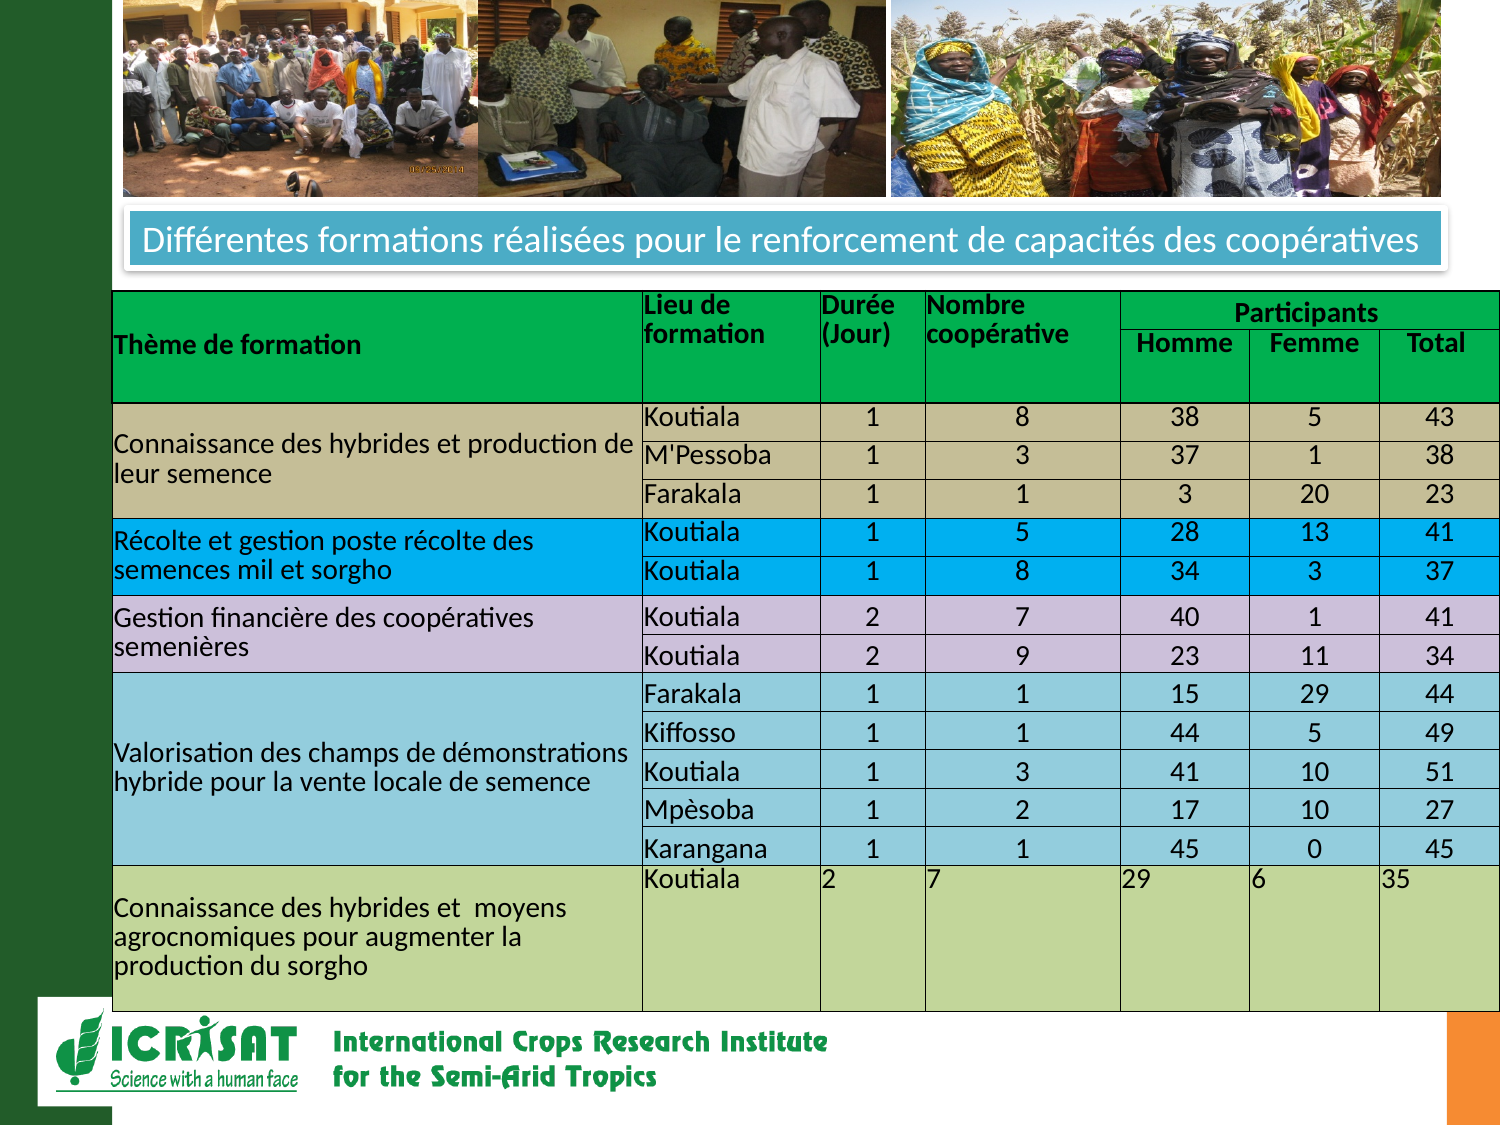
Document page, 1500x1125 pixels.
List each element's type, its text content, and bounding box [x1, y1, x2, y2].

table_header Durée (Jour) [821, 292, 925, 402]
picture [891, 0, 1441, 197]
table_cell 44 [1121, 712, 1249, 749]
table_cell 9 [926, 635, 1120, 672]
table_cell Connaissance des hybrides et production de leur semence [113, 404, 642, 518]
table_cell 1 [821, 404, 925, 441]
table_cell 27 [1380, 789, 1499, 826]
table_cell 3 [926, 750, 1120, 788]
table_cell 15 [1121, 673, 1249, 711]
table_cell Homme [1121, 330, 1249, 402]
text_box Différentes formations réalisées pour le renforcement de capacités des coopératives [124, 205, 1448, 271]
table_cell 1 [821, 557, 925, 595]
table_cell 8 [926, 404, 1120, 441]
table_cell 1 [926, 673, 1120, 711]
table_cell 1 [821, 750, 925, 788]
table_cell 20 [1250, 480, 1379, 518]
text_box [37, 996, 845, 1107]
table_cell Femme [1250, 330, 1379, 402]
table_cell 2 [821, 866, 925, 1011]
table_cell Kiffosso [643, 712, 820, 749]
table_cell 1 [821, 673, 925, 711]
table_cell 29 [1121, 866, 1249, 1011]
table_cell Valorisation des champs de démonstrations hybride pour la vente locale de semence [113, 673, 642, 865]
table_cell 49 [1380, 712, 1499, 749]
table_header Nombre coopérative [926, 292, 1120, 402]
table_cell 29 [1250, 673, 1379, 711]
table_cell Koutiala [643, 404, 820, 441]
table_cell 43 [1380, 404, 1499, 441]
table_cell Mpèsoba [643, 789, 820, 826]
table_cell 3 [1250, 557, 1379, 595]
table_cell 1 [821, 519, 925, 556]
table_cell 1 [926, 712, 1120, 749]
table_cell 37 [1380, 557, 1499, 595]
table_cell 1 [1250, 442, 1379, 479]
table_header Participants [1121, 292, 1499, 329]
table_cell M'Pessoba [643, 442, 820, 479]
table_cell 2 [926, 789, 1120, 826]
table_cell 1 [821, 480, 925, 518]
table_cell 7 [926, 866, 1120, 1011]
table_cell 0 [1250, 827, 1379, 865]
table_cell 10 [1250, 789, 1379, 826]
table_cell Gestion financière des coopératives semenières [113, 596, 642, 672]
table_cell Connaissance des hybrides et moyens agrocnomiques pour augmenter la production du sorgho [113, 866, 642, 995]
table_cell Koutiala [643, 866, 820, 995]
table_cell Koutiala [643, 557, 820, 595]
table_cell 1 [821, 789, 925, 826]
table_cell 44 [1380, 673, 1499, 711]
table_cell 13 [1250, 519, 1379, 556]
table_cell 2 [821, 635, 925, 672]
table_cell 34 [1121, 557, 1249, 595]
table_cell Koutiala [643, 635, 820, 672]
text_box [1446, 1012, 1500, 1125]
table_cell 23 [1121, 635, 1249, 672]
table_cell Koutiala [643, 519, 820, 556]
table_cell Farakala [643, 673, 820, 711]
table_cell 5 [1250, 712, 1379, 749]
table_cell Koutiala [643, 596, 820, 634]
table_cell Total [1380, 330, 1499, 402]
table_cell 40 [1121, 596, 1249, 634]
table_cell Koutiala [643, 750, 820, 788]
table_cell 1 [821, 827, 925, 865]
table_cell 8 [926, 557, 1120, 595]
table_cell 45 [1121, 827, 1249, 865]
table_cell 1 [926, 827, 1120, 865]
table_cell 34 [1380, 635, 1499, 672]
table_cell Farakala [643, 480, 820, 518]
text_box [0, 0, 114, 1125]
table_cell 41 [1380, 596, 1499, 634]
table_cell 7 [926, 596, 1120, 634]
table_cell 38 [1121, 404, 1249, 441]
table_cell 11 [1250, 635, 1379, 672]
table_cell Karangana [643, 827, 820, 865]
table_header Lieu de formation [643, 292, 820, 402]
table_cell 6 [1250, 866, 1379, 1011]
table_cell 1 [821, 712, 925, 749]
table_cell 23 [1380, 480, 1499, 518]
table_cell 3 [1121, 480, 1249, 518]
table_cell 28 [1121, 519, 1249, 556]
table_cell 35 [1380, 866, 1499, 1011]
table_cell Récolte et gestion poste récolte des semences mil et sorgho [113, 519, 642, 595]
table_cell 1 [821, 442, 925, 479]
table_cell 10 [1250, 750, 1379, 788]
table_cell 37 [1121, 442, 1249, 479]
table_header Thème de formation [113, 292, 642, 402]
table_cell 41 [1380, 519, 1499, 556]
table_cell 17 [1121, 789, 1249, 826]
table_cell 41 [1121, 750, 1249, 788]
picture [123, 0, 886, 197]
table_cell 1 [926, 480, 1120, 518]
table_cell 5 [926, 519, 1120, 556]
table_cell 38 [1380, 442, 1499, 479]
table_cell 5 [1250, 404, 1379, 441]
table_cell 51 [1380, 750, 1499, 788]
table_cell 1 [1250, 596, 1379, 634]
table_cell 2 [821, 596, 925, 634]
table_cell 45 [1380, 827, 1499, 865]
table_cell 3 [926, 442, 1120, 479]
